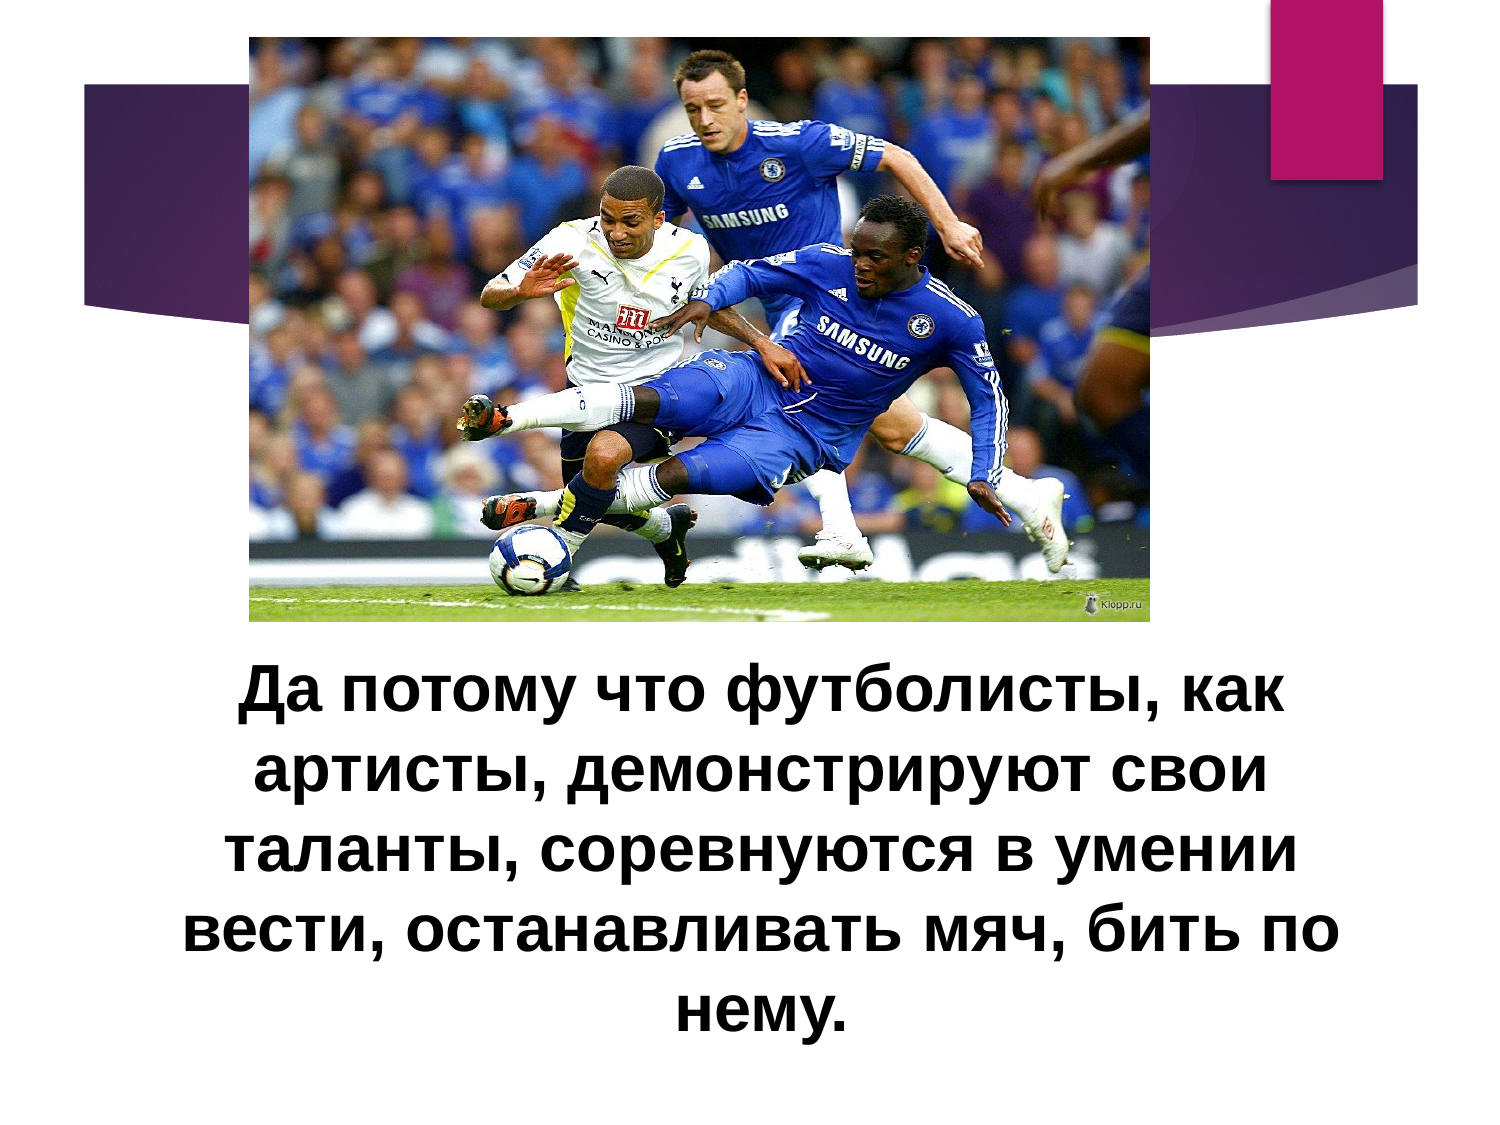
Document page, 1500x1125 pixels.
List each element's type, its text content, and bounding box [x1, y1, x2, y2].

picture [249, 37, 1151, 622]
text_box Да потому что футболисты, как артисты, демонстрируют свои таланты, соревнуются в умении вести, останавливать мяч, бить по нему. [150, 637, 1374, 1053]
